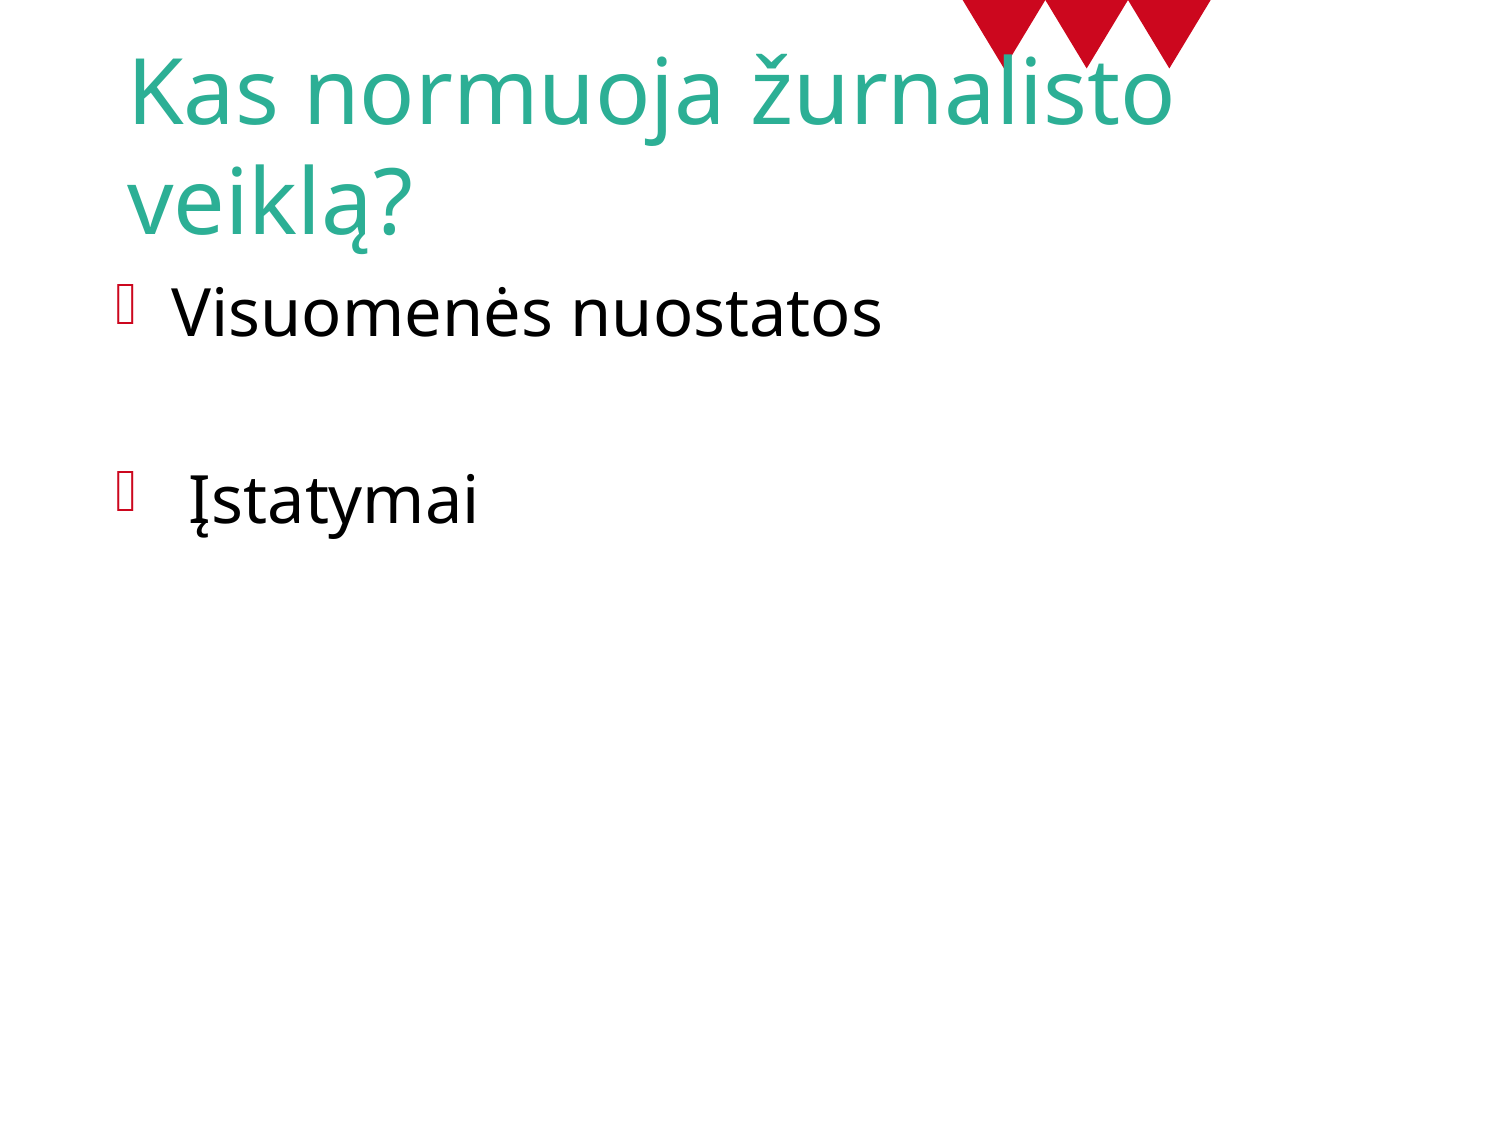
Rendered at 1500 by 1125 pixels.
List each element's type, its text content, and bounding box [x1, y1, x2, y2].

list Visuomenės nuostatos Įstatymai [100, 262, 1400, 1012]
title Kas normuoja žurnalisto veiklą? [112, 66, 1388, 220]
